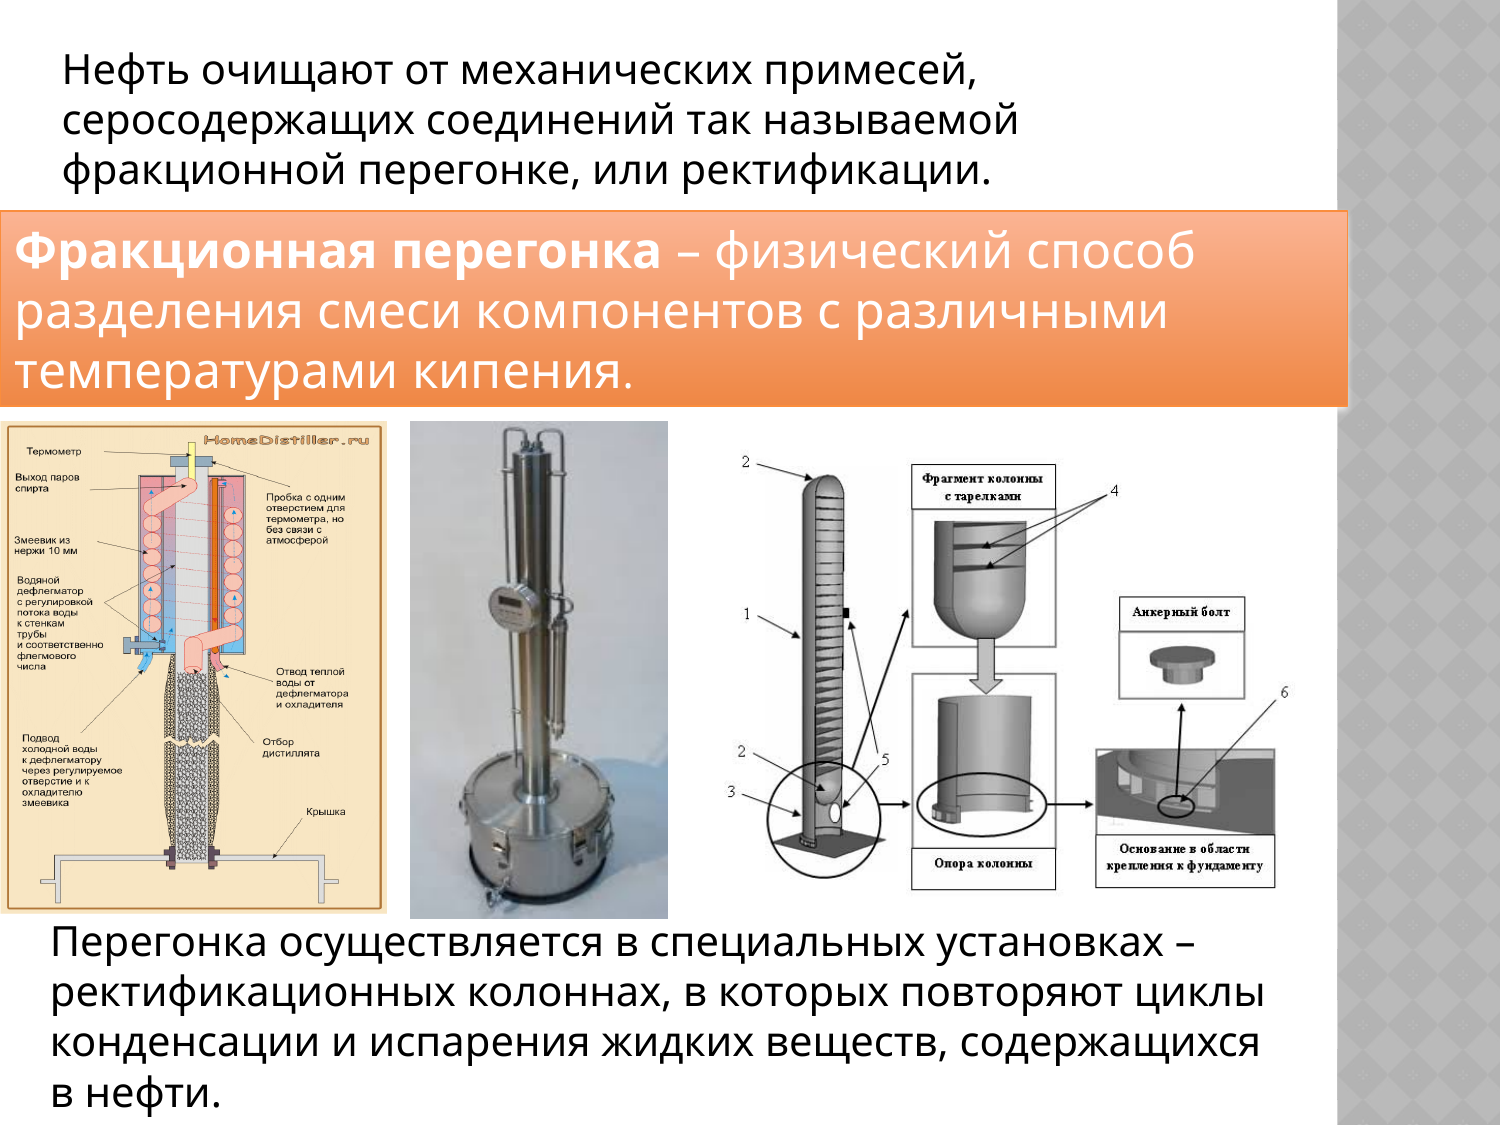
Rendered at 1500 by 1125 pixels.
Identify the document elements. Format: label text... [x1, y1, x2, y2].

picture [409, 421, 669, 920]
picture [0, 421, 387, 915]
text_box Перегонка осуществляется в специальных установках – ректификационных колоннах, в которых повторяют циклы конденсации и испарения жидких веществ, содержащихся в нефти. [35, 907, 1311, 1123]
text_box Нефть очищают от механических примесей, серосодержащих соединений так называемой фракционной перегонке, или ректификации. [46, 35, 1323, 200]
text_box Фракционная перегонка – физический способ разделения смеси компонентов с различными температурами кипения. [0, 210, 1348, 407]
picture [690, 433, 1325, 913]
